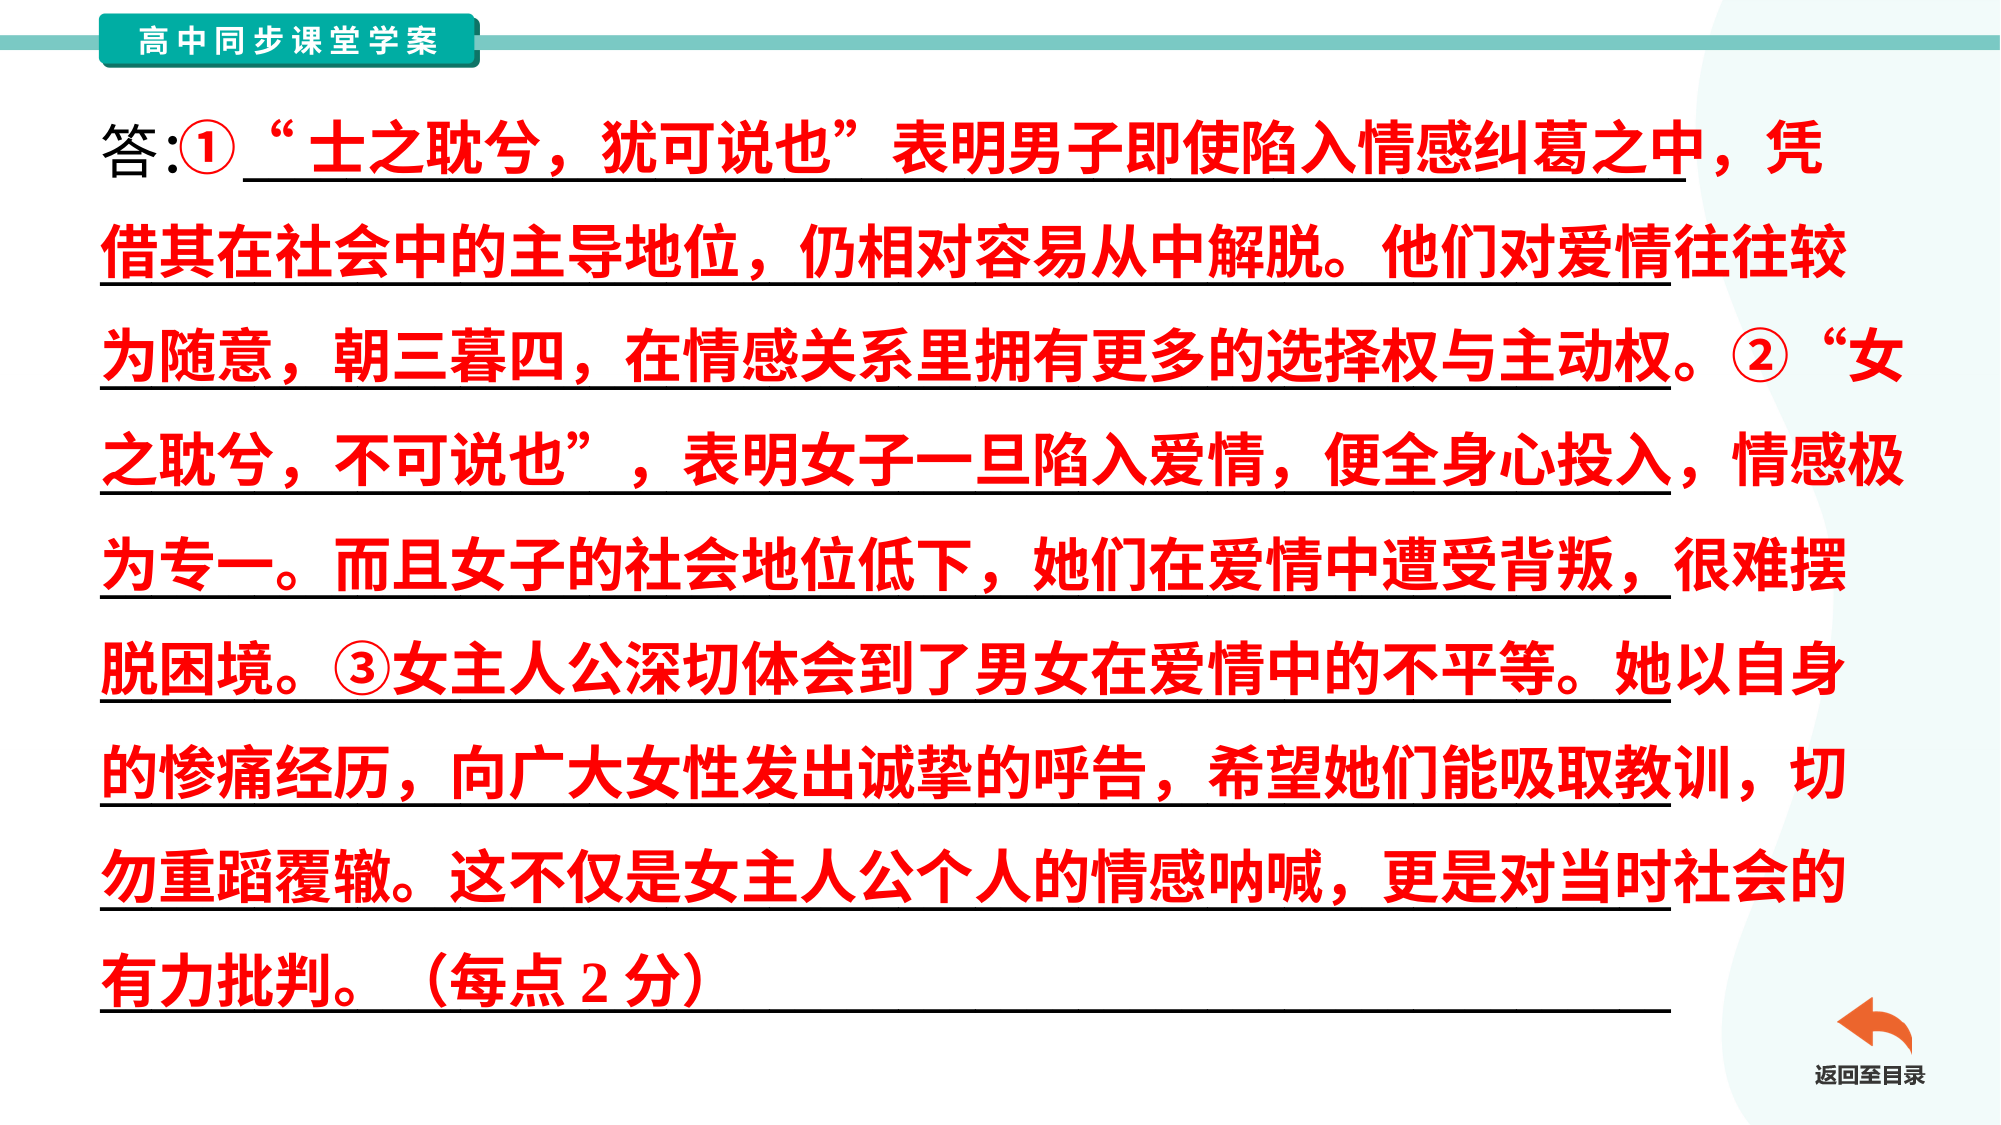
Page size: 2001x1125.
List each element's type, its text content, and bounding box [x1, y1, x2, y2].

text_box ①“士之耽兮，犹可说也”表明男子即使陷入情感纠葛之中，凭 借其在社会中的主导地位，仍相对容易从中解脱。他们对爱情往往较 为随意，朝三暮四，在情感关系里拥有更多的选择权与主动权。②“女 之耽兮，不可说也”，表明女子一旦陷入爱情，便全身心投入，情感极 为专一。而且女子的社会地位低下，她们在爱情中遭受背叛，很难摆 脱困境。③女主人公深切体会到了男女在爱情中的不平等。她以自身 的惨痛经历，向广大女性发出诚挚的呼告，希望她们能吸取教训，切 勿重蹈覆辙。这不仅是女主人公个人的情感呐喊，更是对当时社会的 有力批判。（每点2分） [100, 76, 1899, 1003]
picture [0, 0, 2000, 1125]
